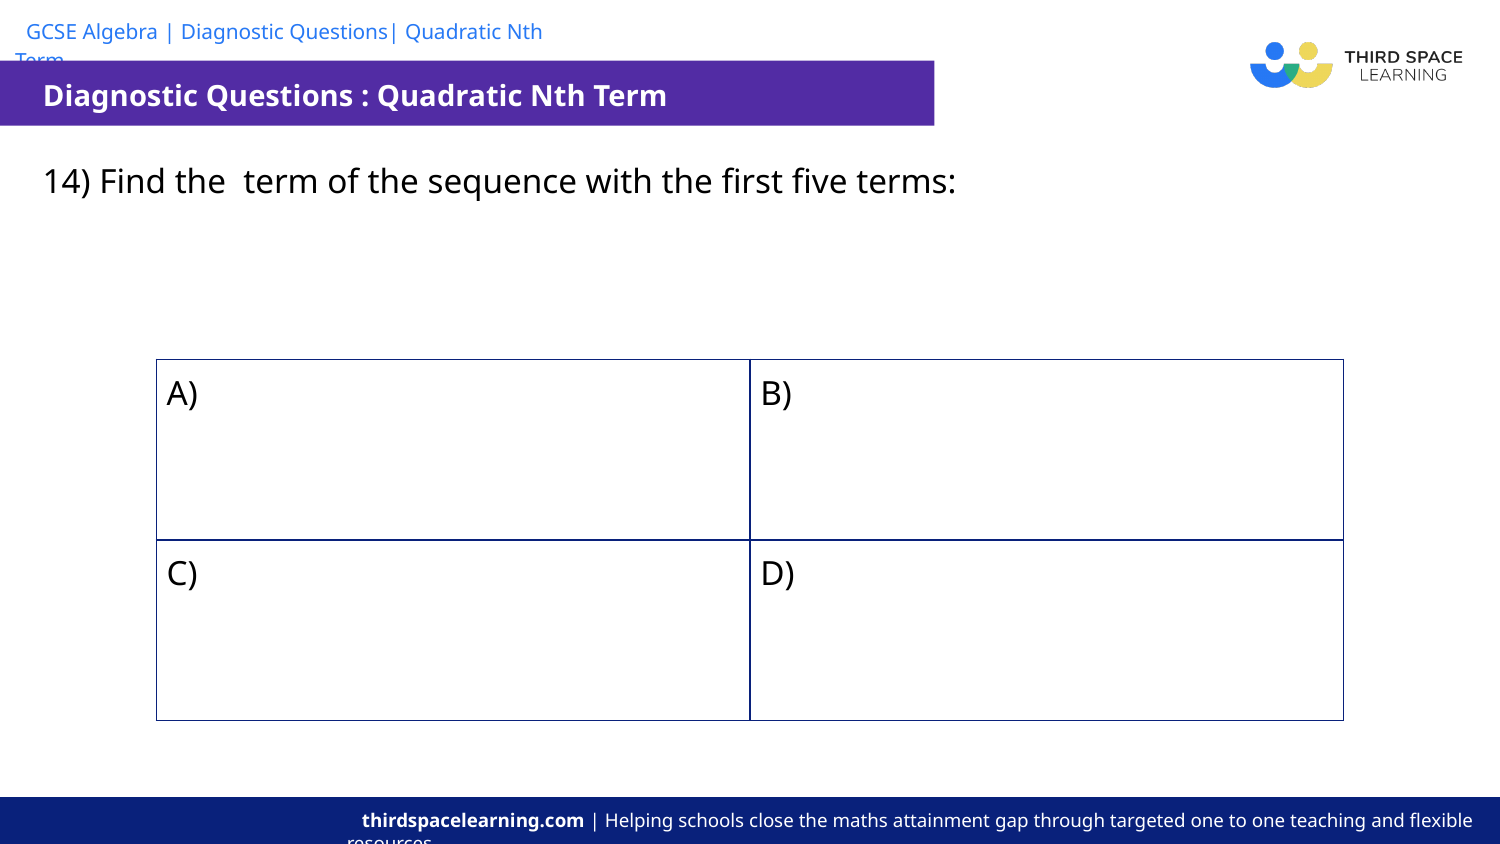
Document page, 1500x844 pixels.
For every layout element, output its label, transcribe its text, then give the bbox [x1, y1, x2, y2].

picture [1250, 33, 1465, 99]
text_box Diagnostic Questions : Quadratic Nth Term [27, 61, 778, 127]
